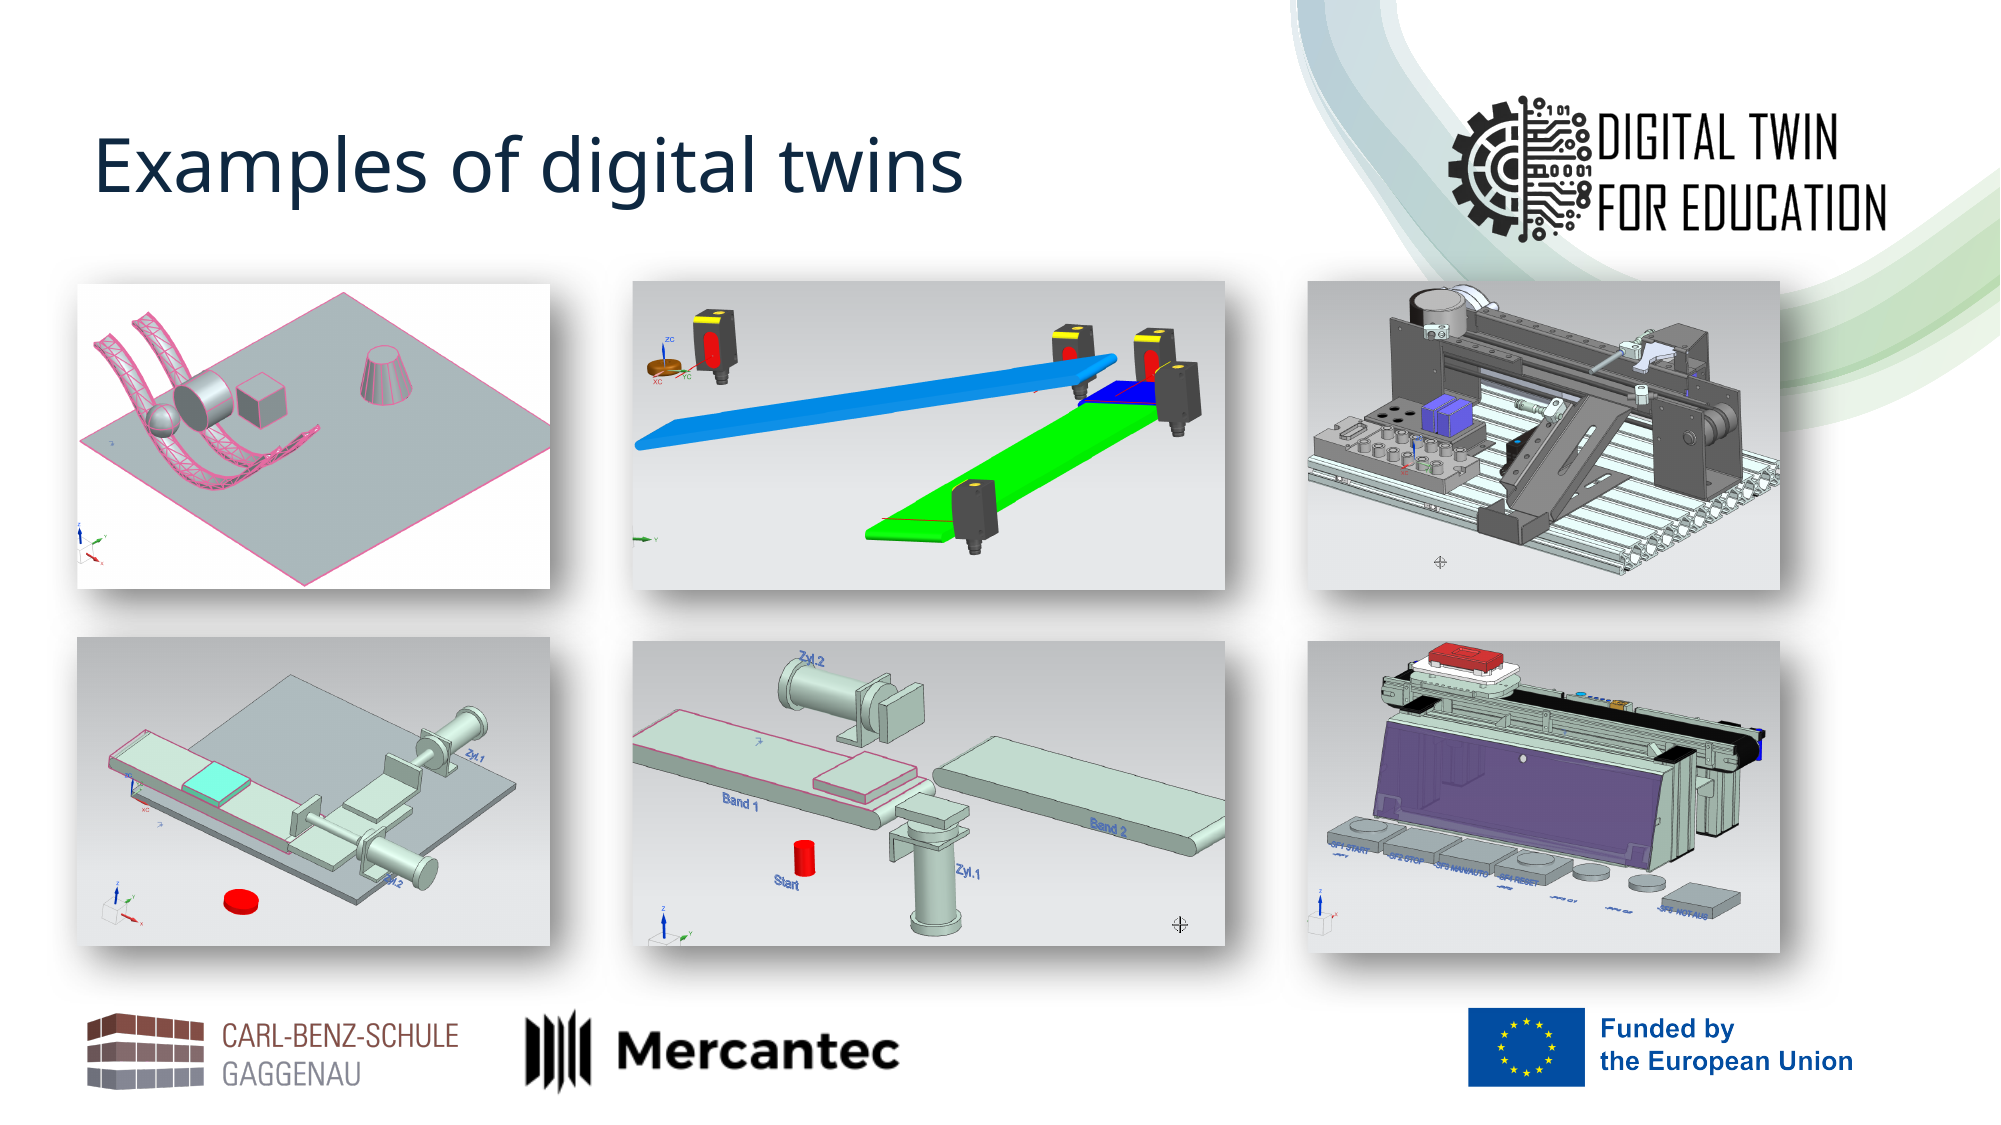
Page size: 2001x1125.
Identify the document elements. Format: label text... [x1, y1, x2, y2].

picture [52, 991, 937, 1110]
picture [76, 636, 551, 946]
picture [632, 640, 1226, 946]
title Examples of digital twins [77, 59, 1373, 278]
picture [1442, 88, 1904, 249]
picture [1307, 281, 1781, 591]
picture [76, 283, 551, 589]
picture [1307, 640, 1781, 954]
picture [1463, 1003, 1882, 1092]
picture [632, 281, 1226, 591]
